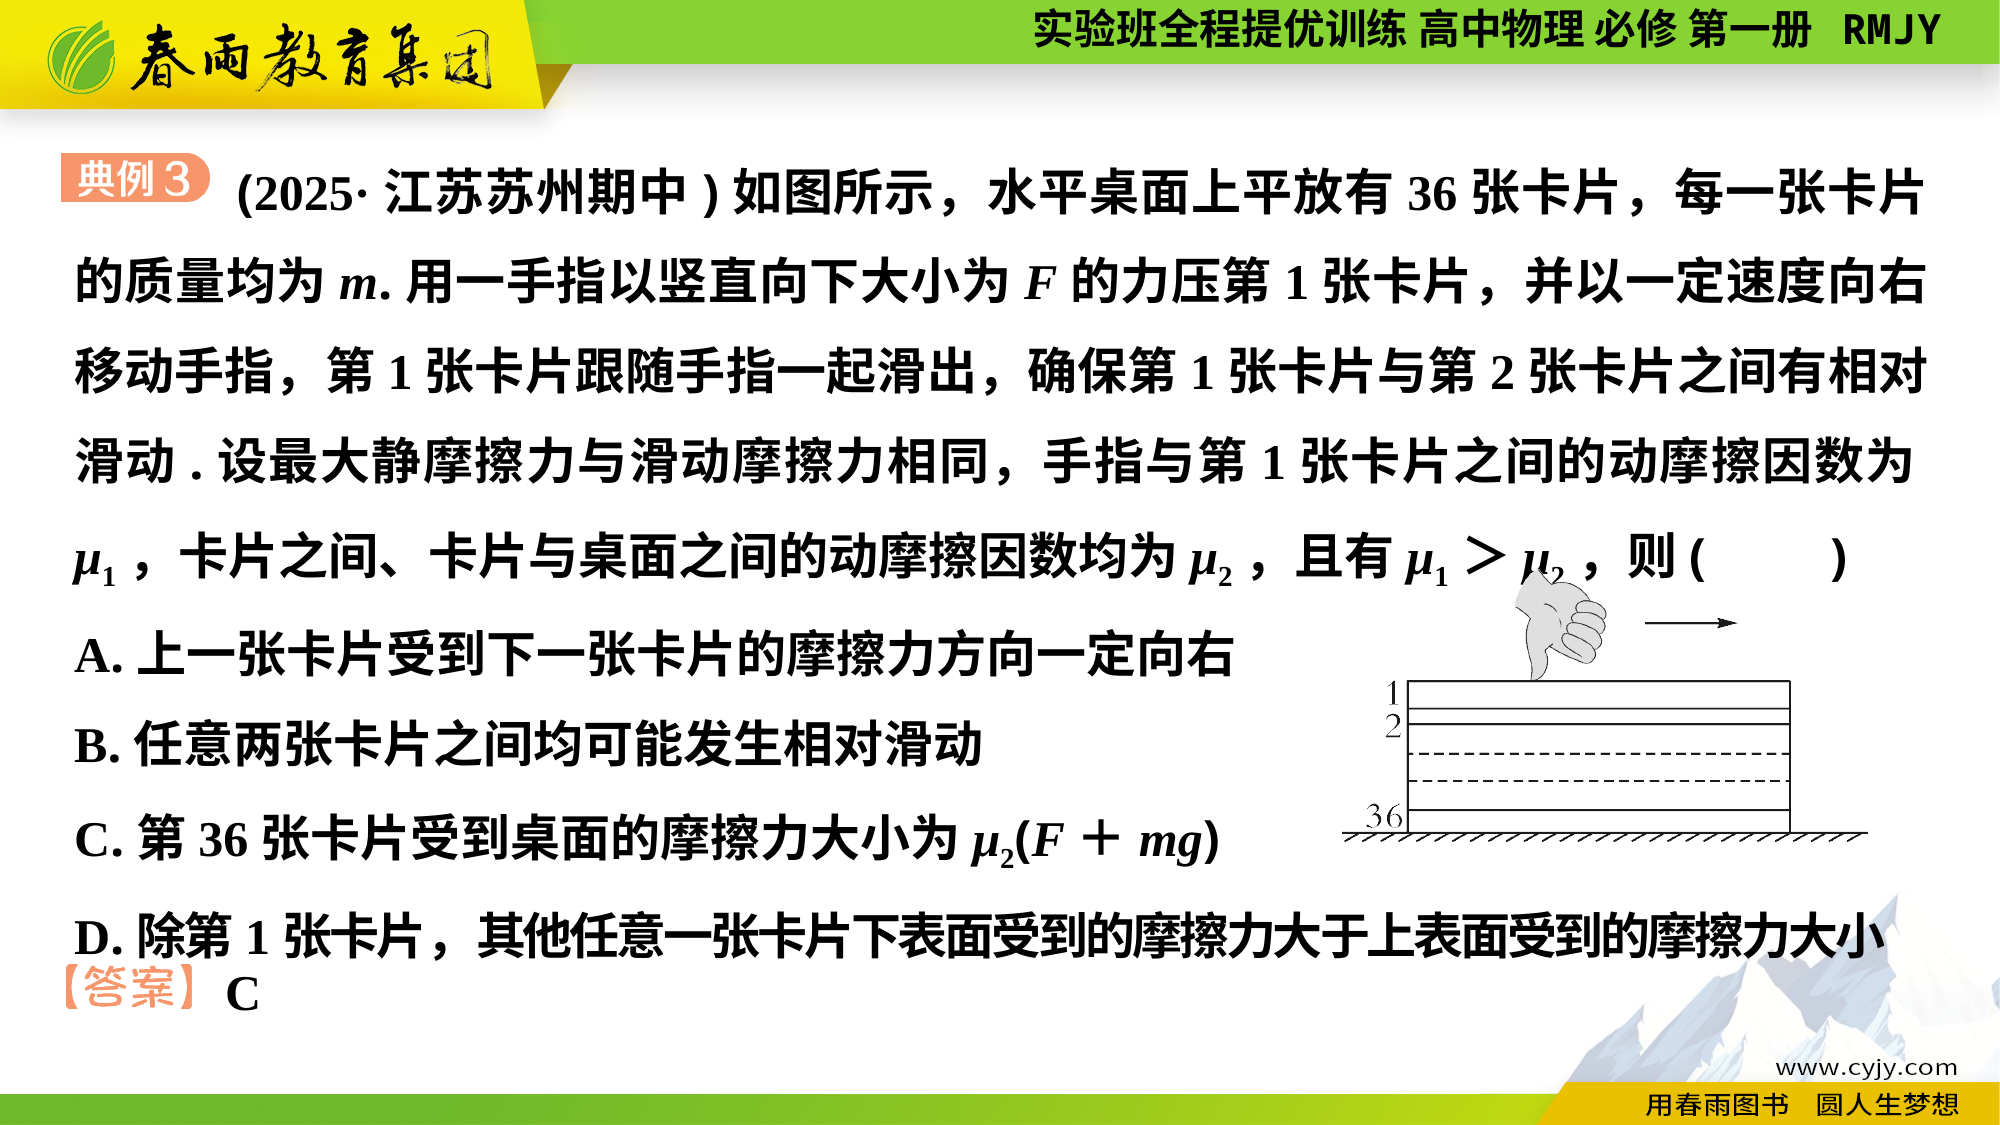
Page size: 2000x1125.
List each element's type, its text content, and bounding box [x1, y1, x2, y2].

list (2025·江苏苏州期中)如图所示，水平桌面上平放有36张卡片，每一张卡片的质量均为m.用一手指以竖直向下大小为F的力压第1张卡片，并以一定速度向右移动手指，第1张卡片跟随手指一起滑出，确保第1张卡片与第2张卡片之间有相对滑动.设最大静摩擦力与滑动摩擦力相同，手指与第1张卡片之间的动摩擦因数为μ1，卡片之间、卡片与桌面之间的动摩擦因数均为μ2，且有μ1＞μ2，则( ) A.上一张卡片受到下一张卡片的摩擦力方向一定向右 B.任意两张卡片之间均可能发生相对滑动 C.第36张卡片受到桌面的摩擦力大小为μ2(F＋mg) D.除第1张卡片，其他任意一张卡片下表面受到的摩擦力大于上表面受到的摩擦力大小 [59, 122, 1944, 956]
picture [0, 0, 2000, 1125]
text_box C [210, 953, 277, 1028]
